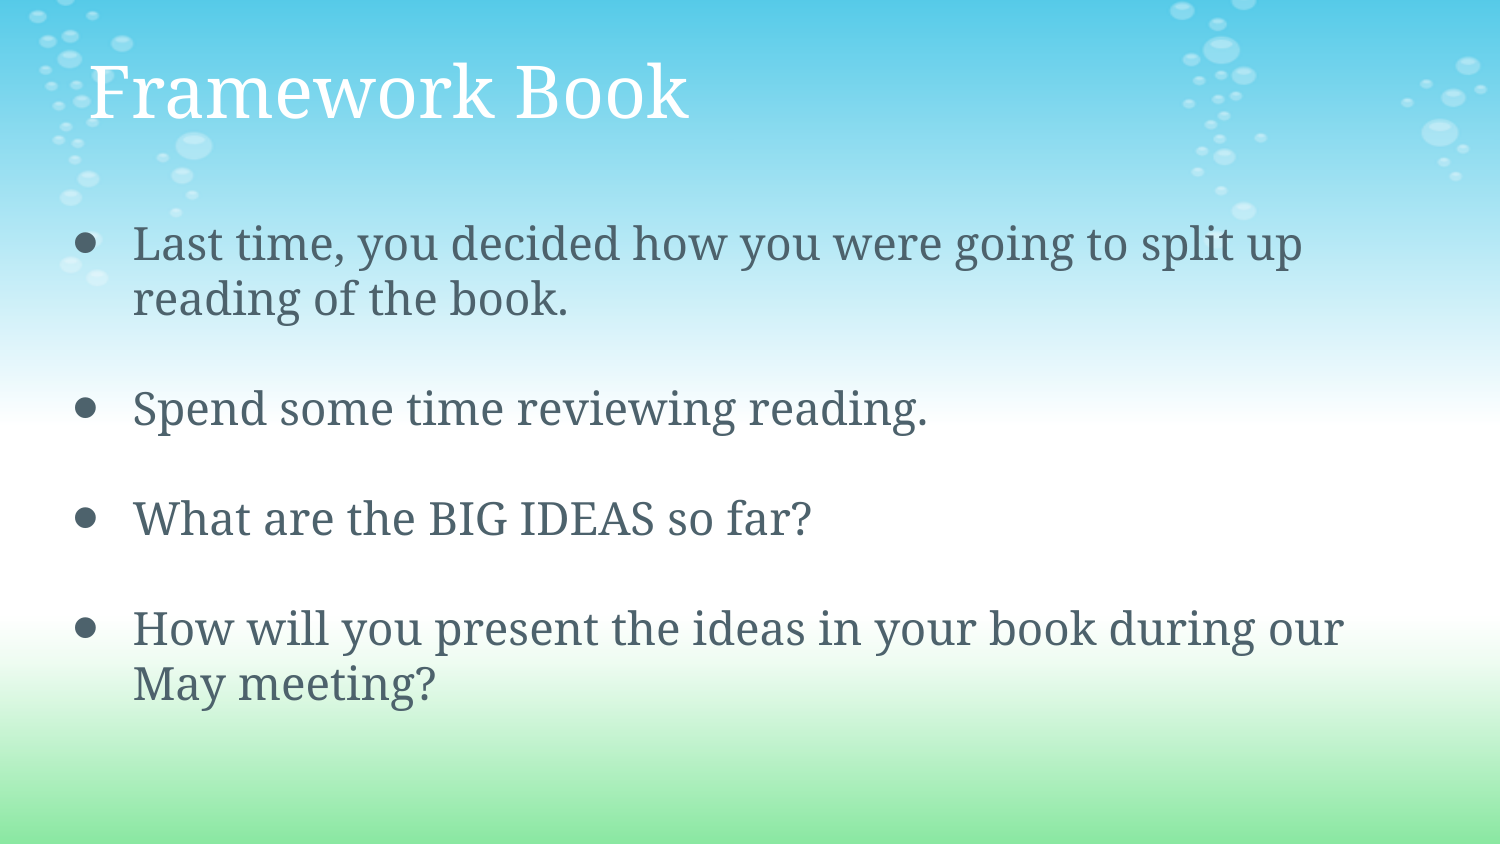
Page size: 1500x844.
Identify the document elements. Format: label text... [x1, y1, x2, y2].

list Last time, you decided how you were going to split up reading of the book. Spend some time reviewing reading. What are the BIG IDEAS so far? How will you present the ideas in your book during our May meeting? [45, 202, 1455, 810]
title Framework Book [45, 33, 1455, 135]
picture [0, 0, 1500, 844]
